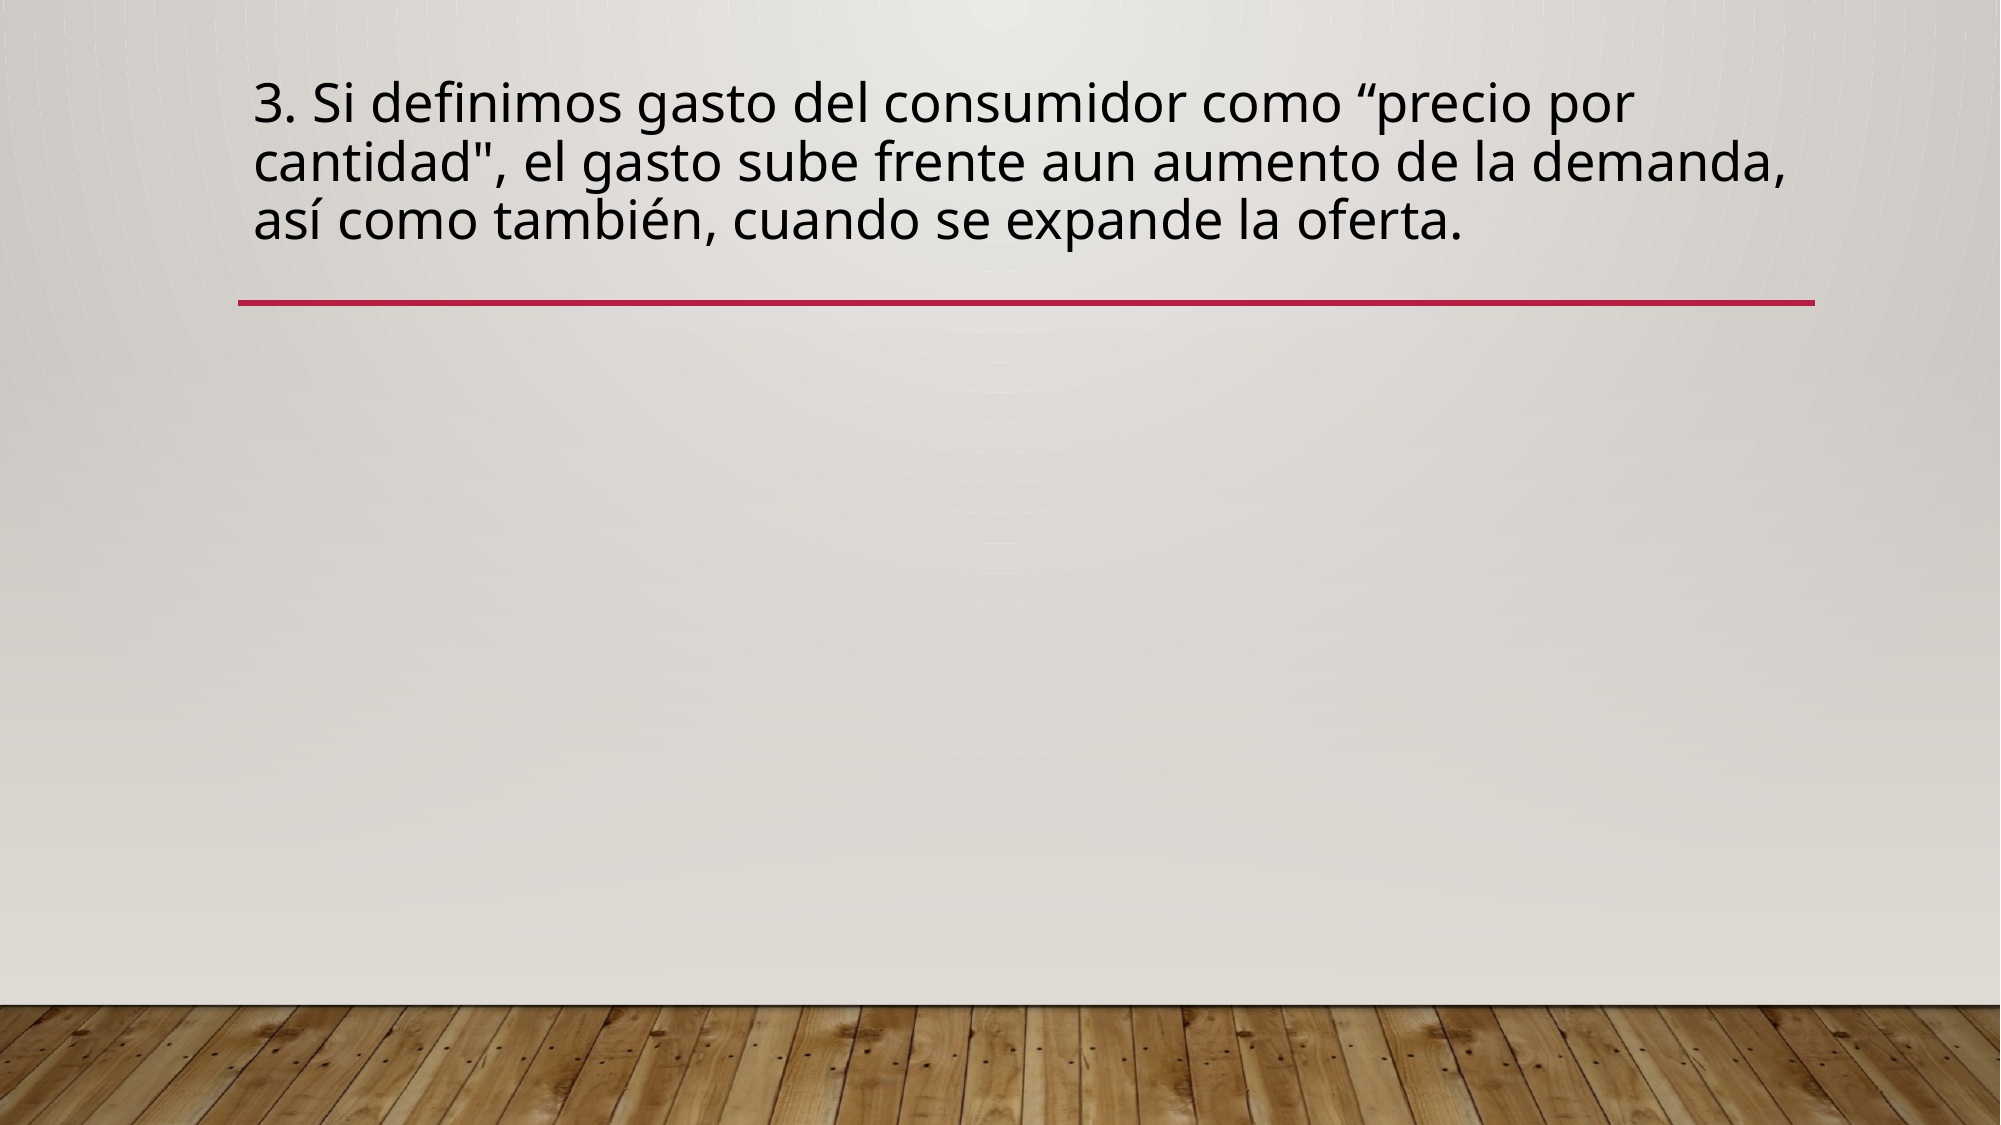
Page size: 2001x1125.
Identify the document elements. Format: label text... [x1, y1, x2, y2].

picture [0, 1005, 2000, 1125]
title 3. Si definimos gasto del consumidor como “precio por cantidad", el gasto sube frente aun aumento de la demanda, así como también, cuando se expande la oferta. [238, 68, 1814, 305]
